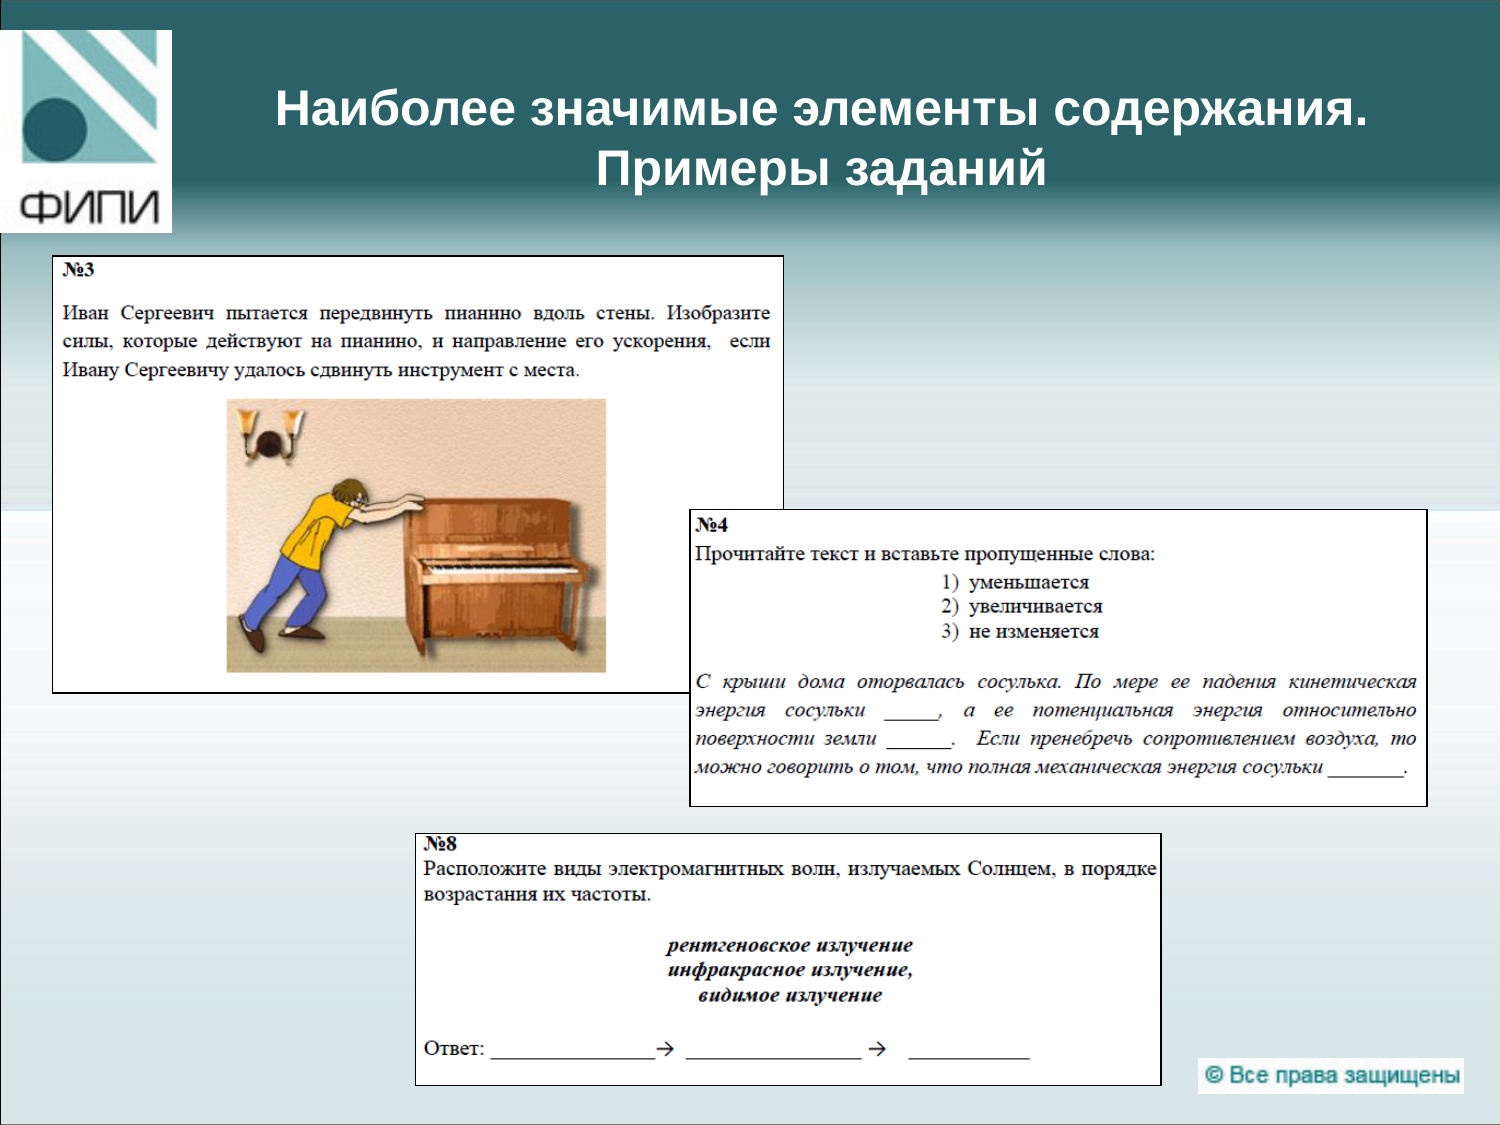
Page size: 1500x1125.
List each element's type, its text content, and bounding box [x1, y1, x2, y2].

title Наиболее значимые элементы содержания. Примеры заданий [206, 42, 1438, 230]
picture [0, 0, 1500, 1125]
